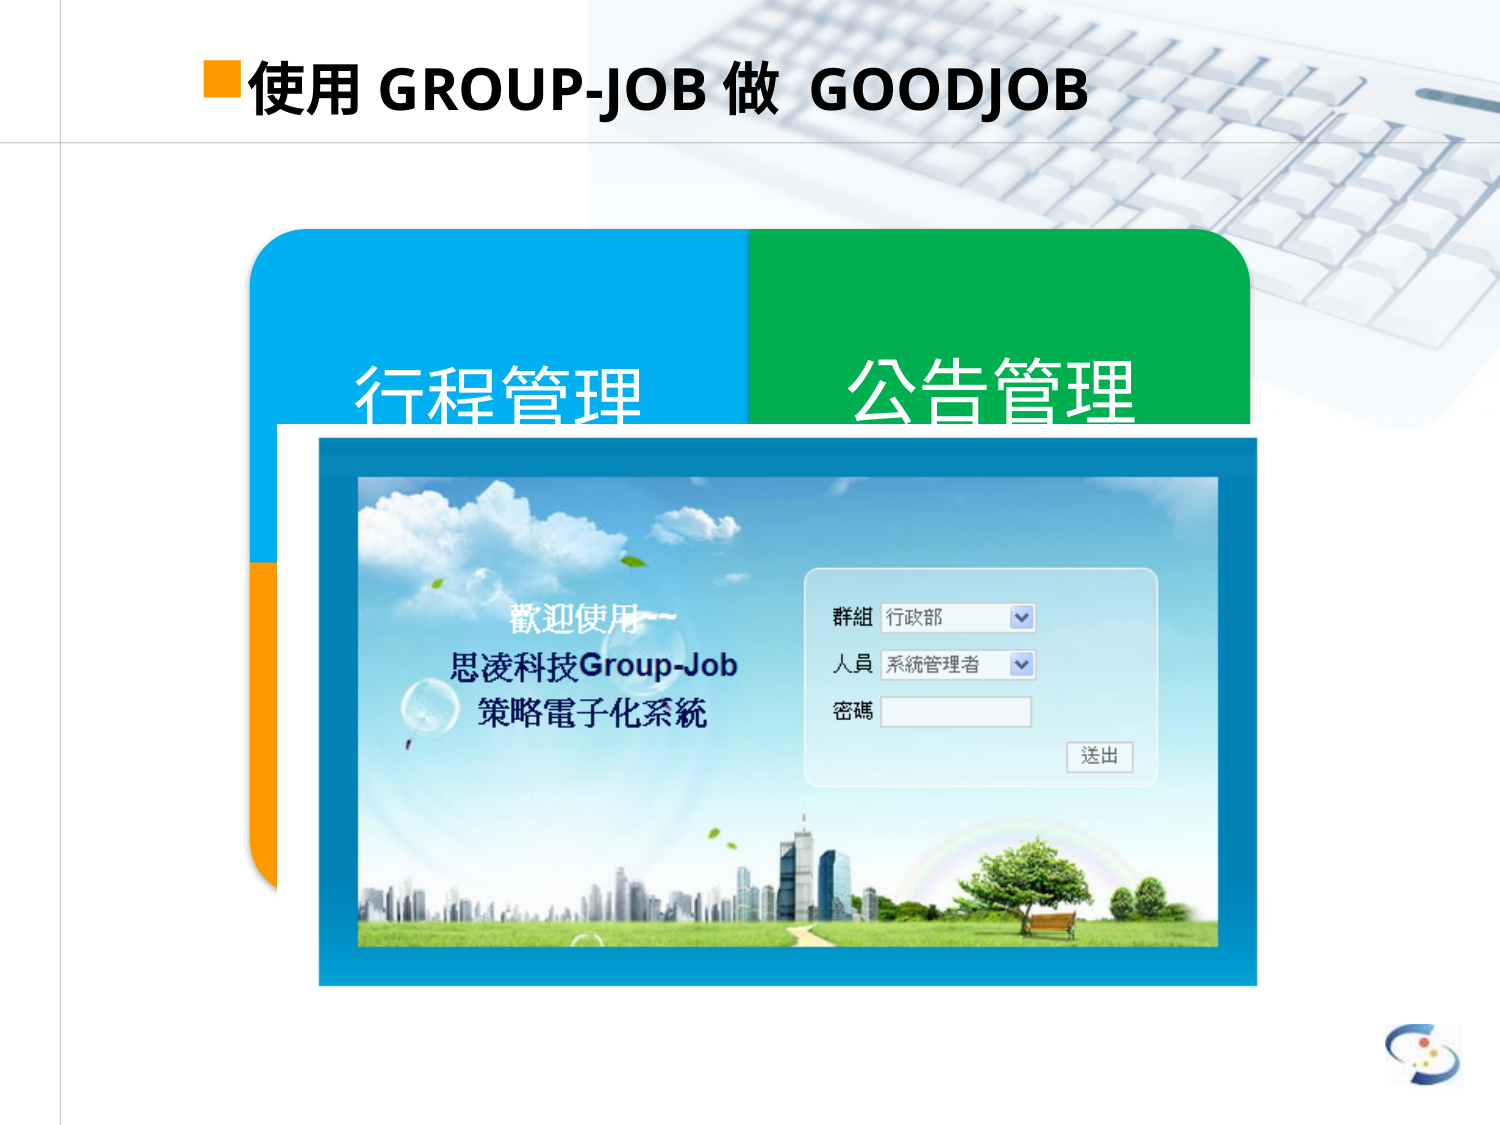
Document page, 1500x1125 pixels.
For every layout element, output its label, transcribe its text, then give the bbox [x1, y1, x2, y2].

title 使用GROUP-JOB做 GOODJOB [74, 44, 1426, 144]
picture [277, 144, 1500, 1002]
picture [1385, 1024, 1465, 1090]
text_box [249, 228, 1251, 897]
picture [588, 0, 1500, 142]
